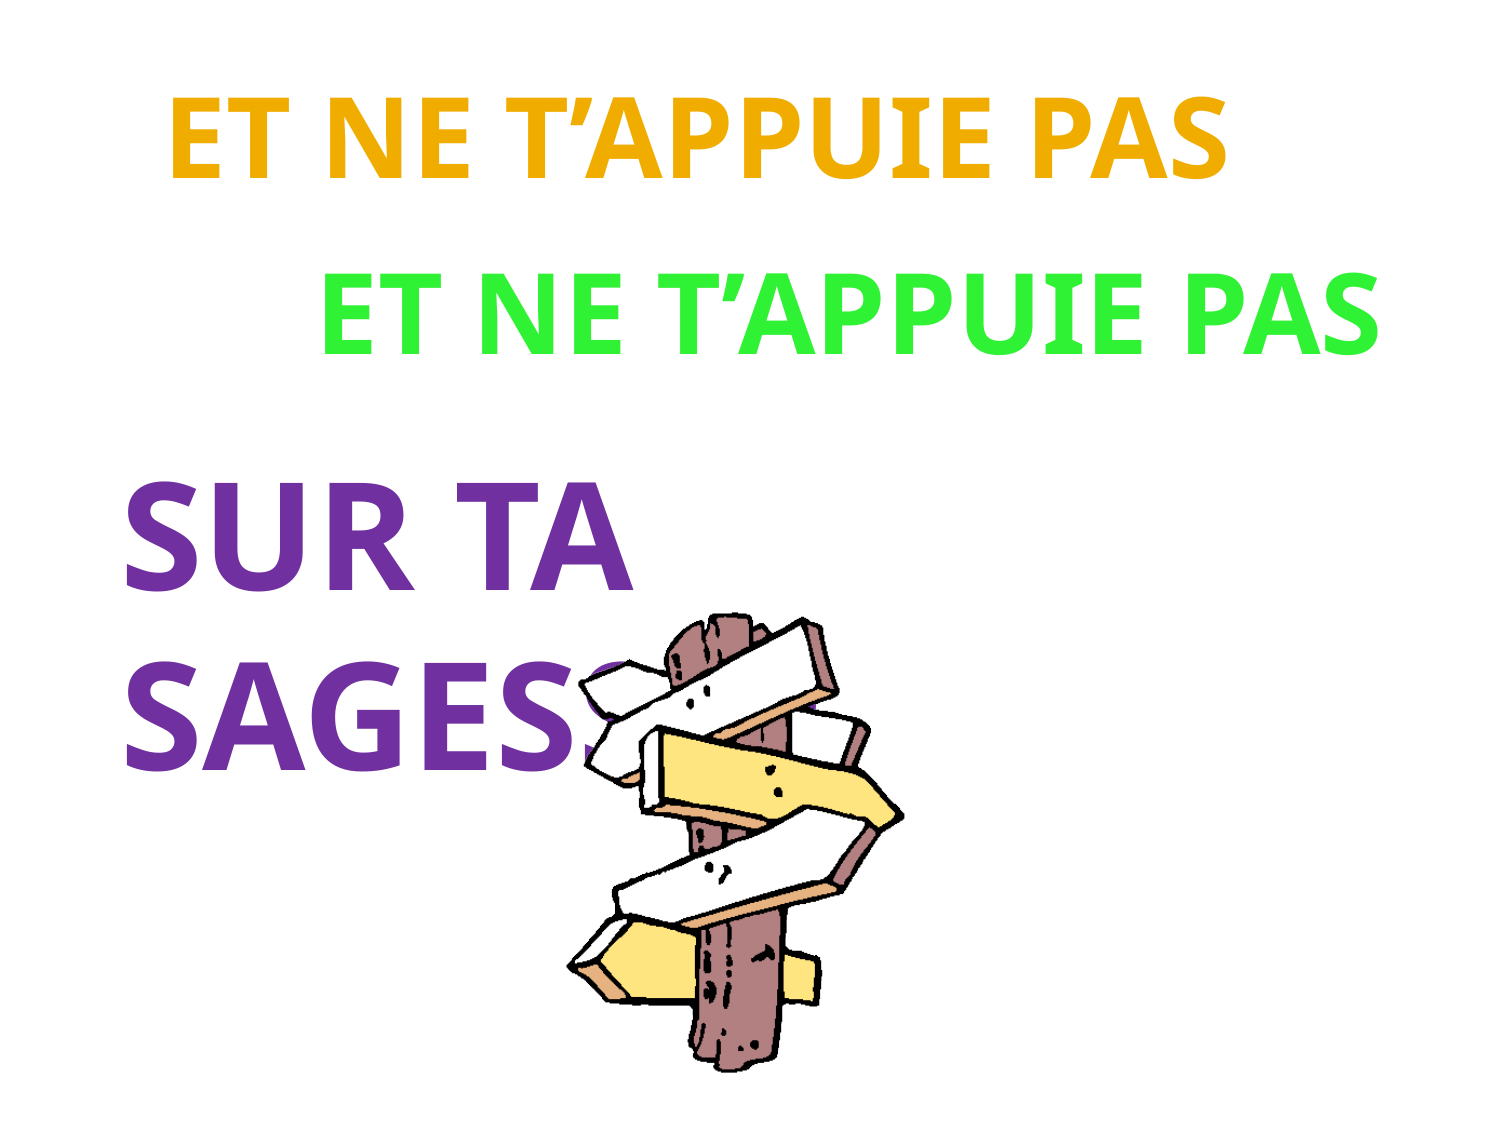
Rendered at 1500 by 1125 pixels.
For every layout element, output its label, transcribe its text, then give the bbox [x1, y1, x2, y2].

text_box Et ne t’appuie pas [70, 58, 1325, 209]
text_box Et ne t’appuie pas [222, 234, 1477, 385]
picture [562, 609, 909, 1077]
text_box SUR TA SAGESSE ! [105, 433, 1372, 809]
